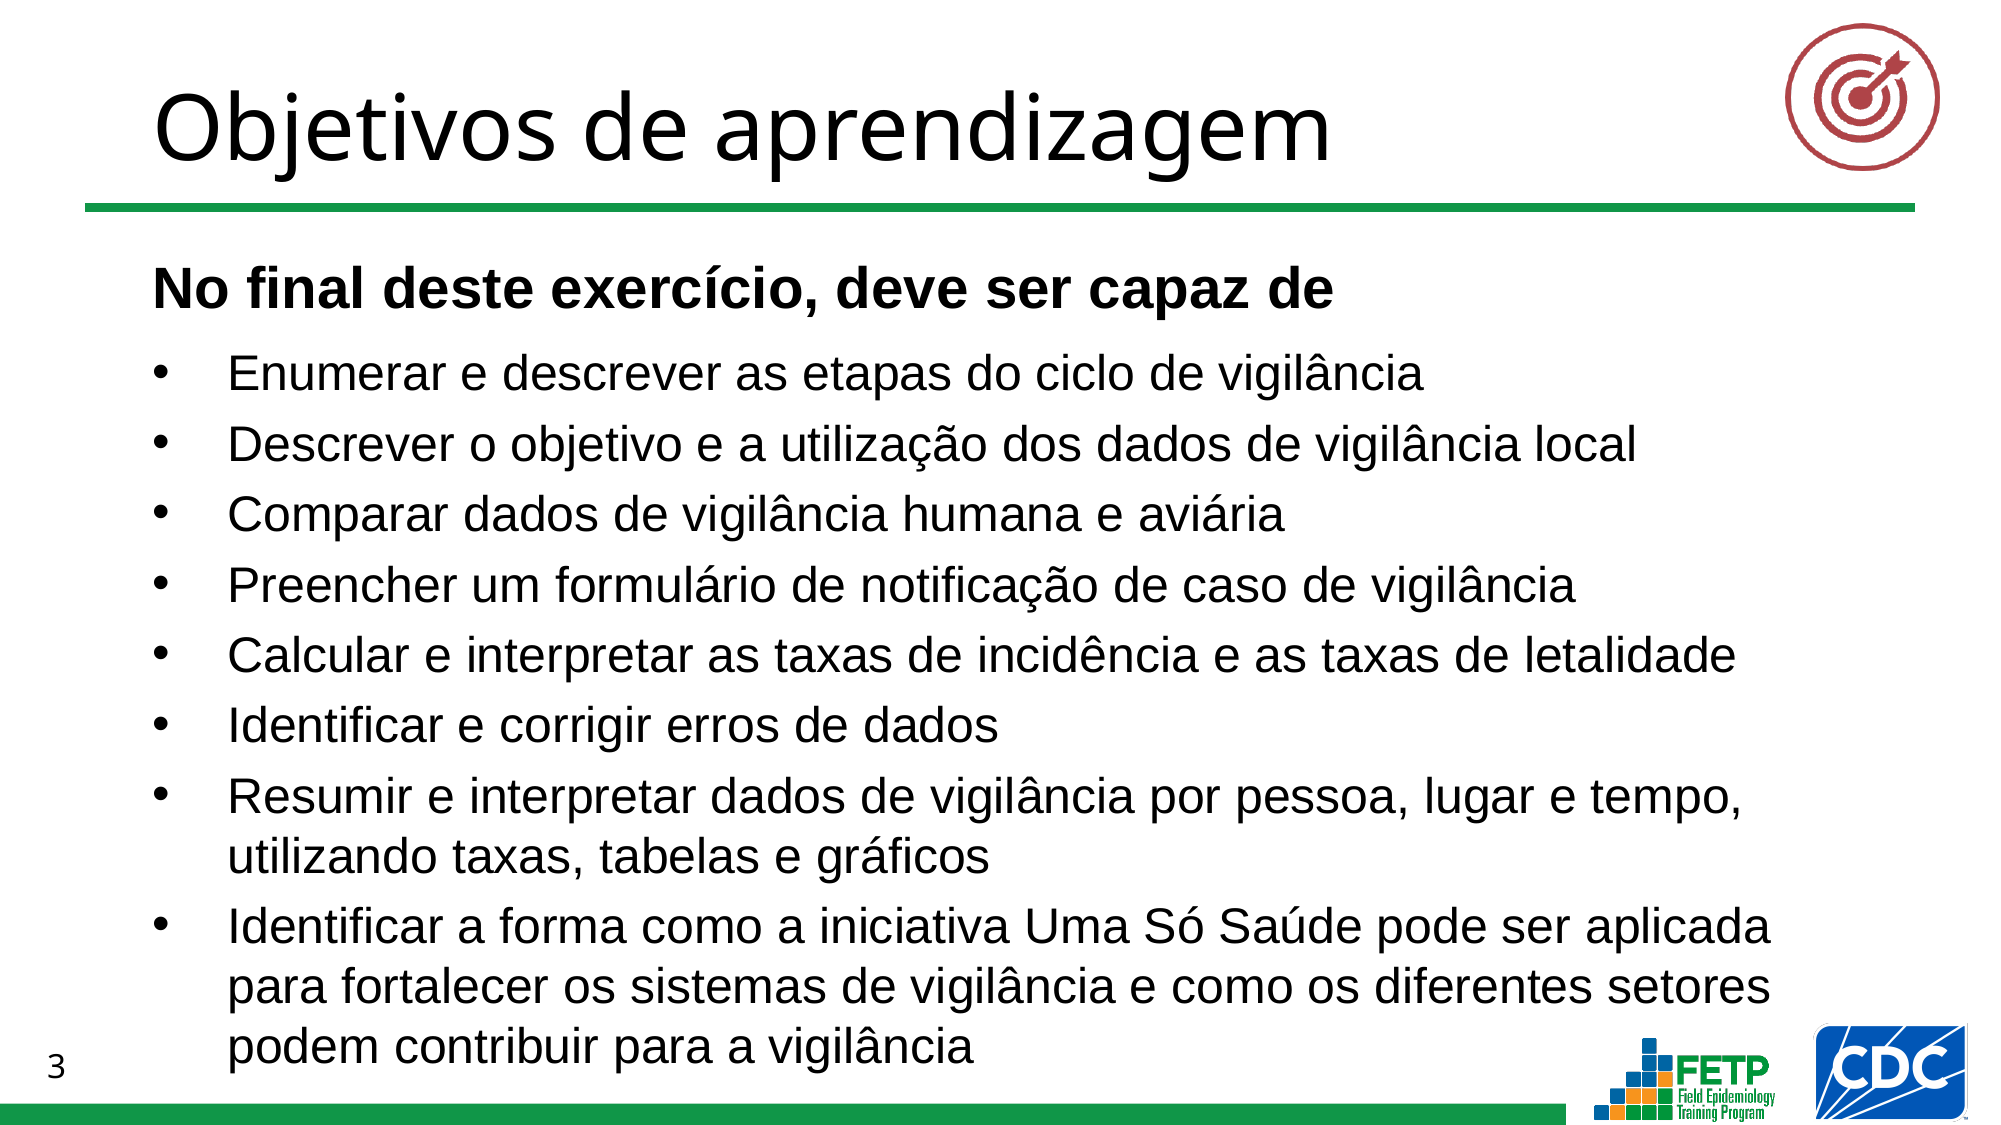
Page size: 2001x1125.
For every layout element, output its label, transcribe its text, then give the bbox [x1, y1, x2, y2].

picture [1785, 23, 1940, 171]
picture [1594, 1038, 1775, 1122]
picture [1813, 1023, 1968, 1122]
list No final deste exercício, deve ser capaz de Enumerar e descrever as etapas do ciclo de vigilância Descrever o objetivo e a utilização dos dados de vigilância local Comparar dados de vigilância humana e aviária Preencher um formulário de notificação de caso de vigilância Calcular e interpretar as taxas de incidência e as taxas de letalidade Identificar e corrigir erros de dados Resumir e interpretar dados de vigilância por pessoa, lugar e tempo, utilizando taxas, tabelas e gráficos Identificar a forma como a iniciativa Uma Só Saúde pode ser aplicada para fortalecer os sistemas de vigilância e como os diferentes setores podem contribuir para a vigilância [137, 242, 1863, 1004]
